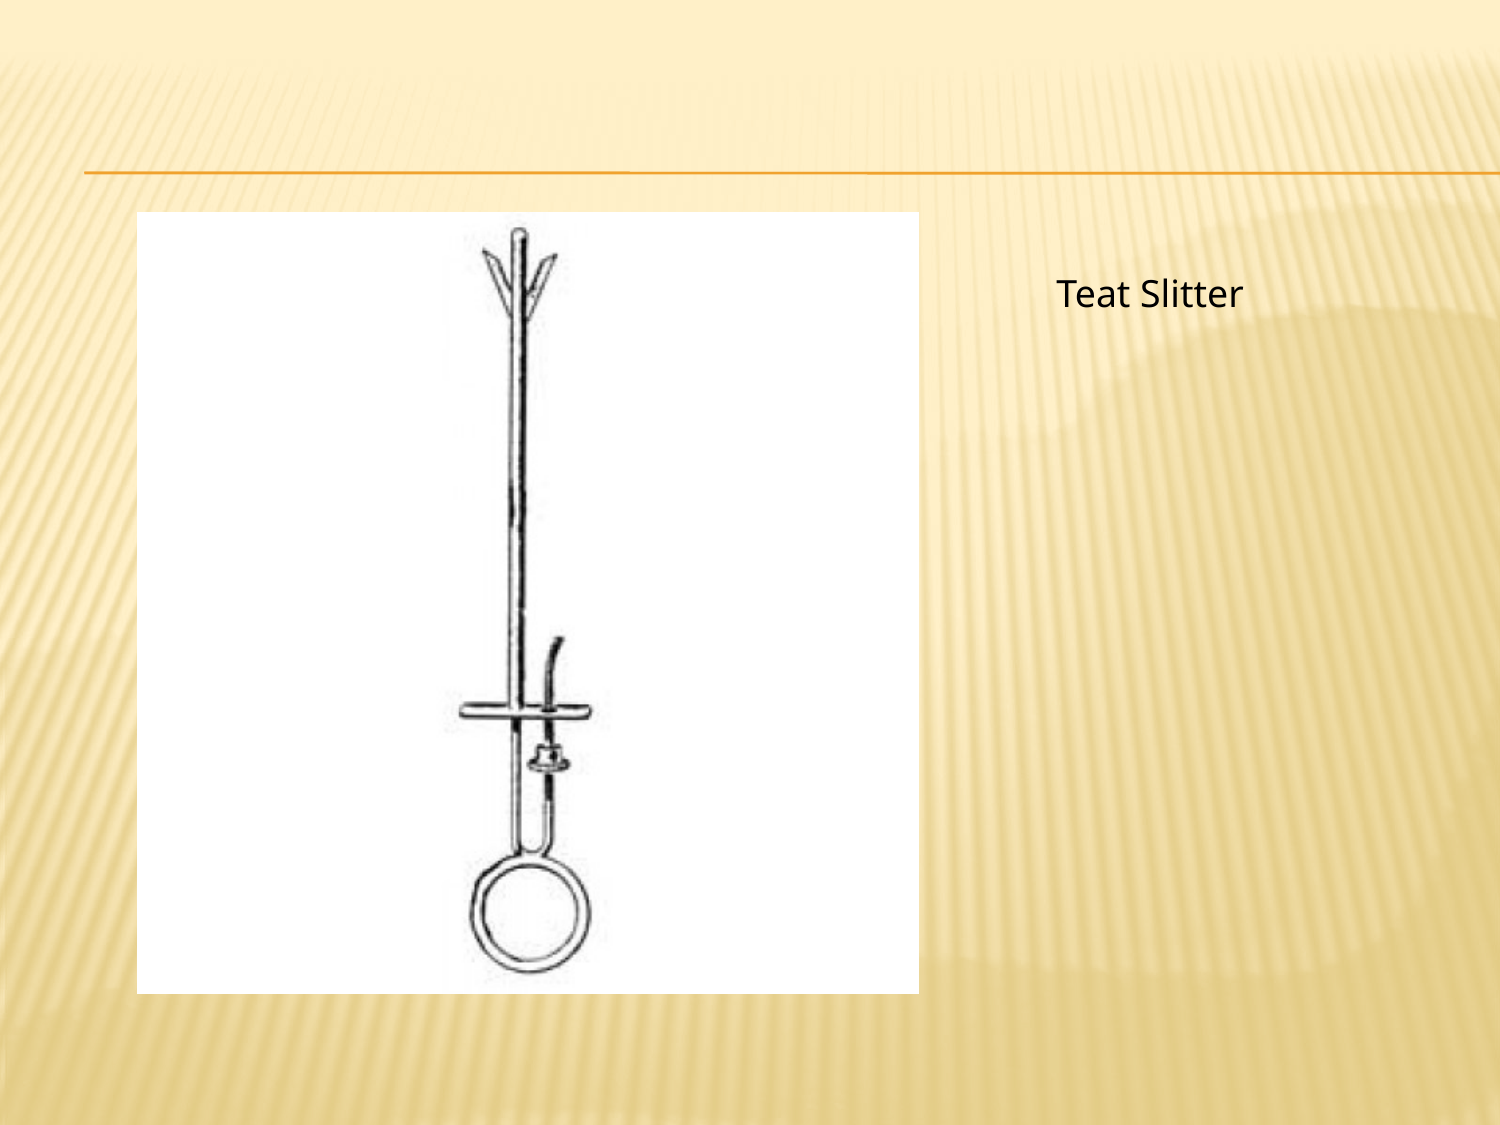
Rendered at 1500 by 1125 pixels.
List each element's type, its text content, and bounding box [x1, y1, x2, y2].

text_box Teat Slitter [1041, 262, 1259, 323]
picture [37, 212, 1463, 994]
